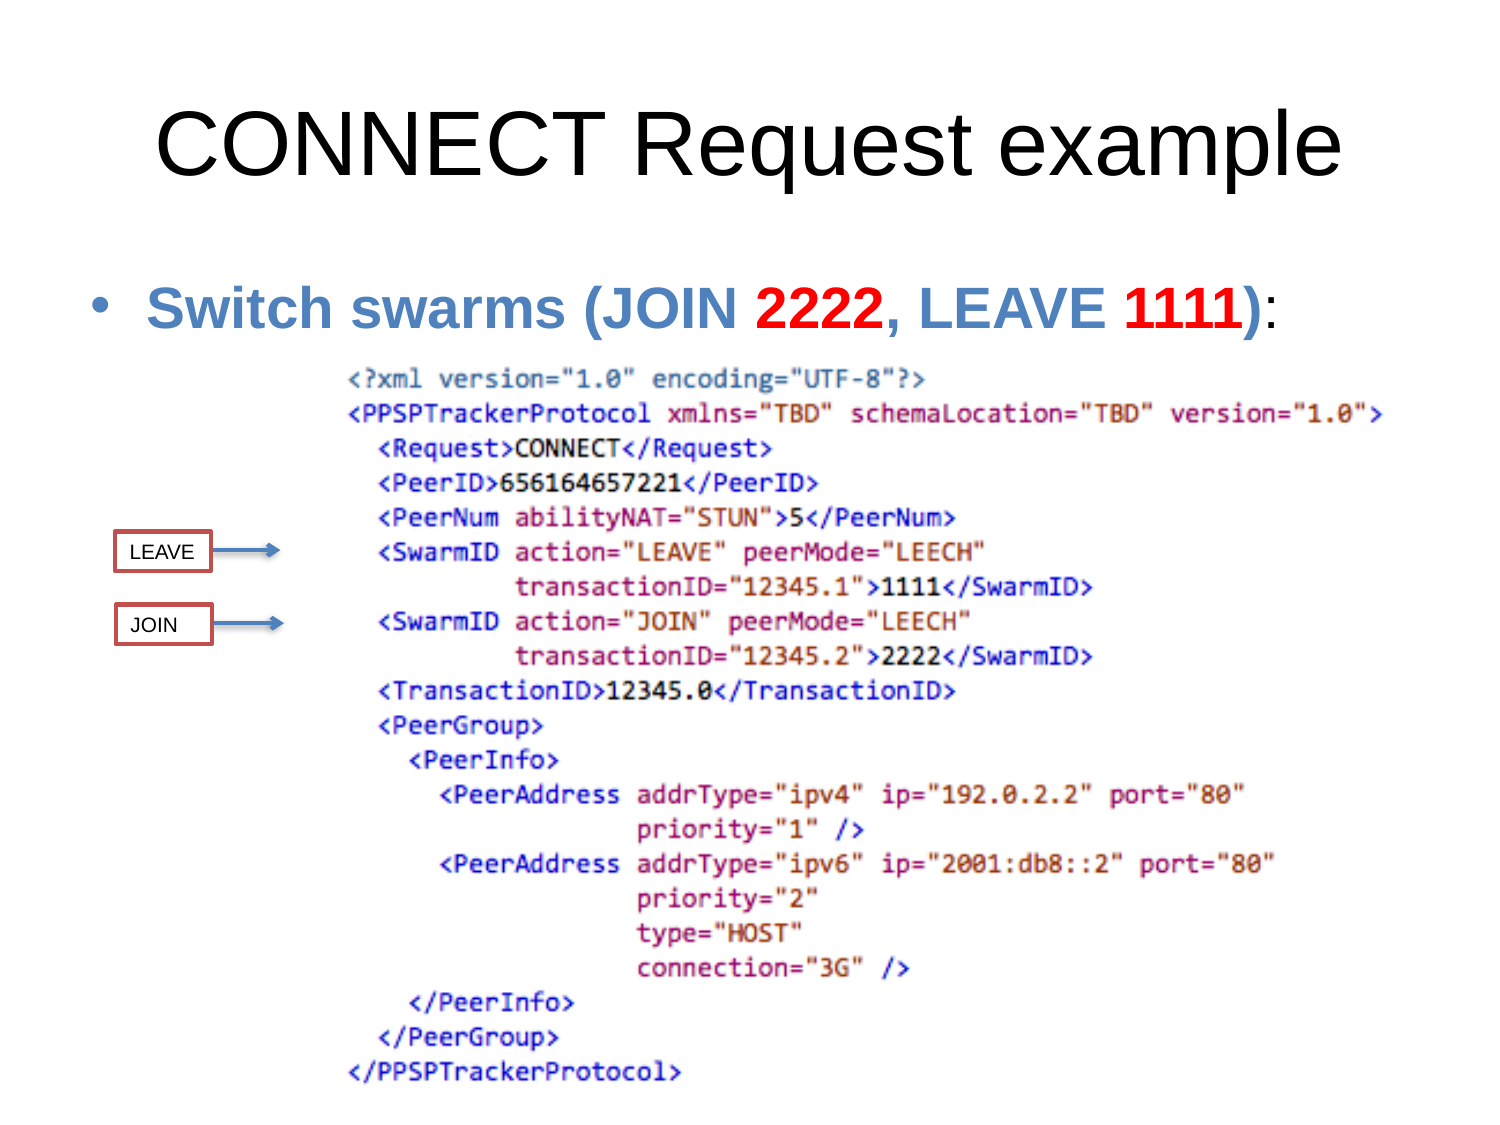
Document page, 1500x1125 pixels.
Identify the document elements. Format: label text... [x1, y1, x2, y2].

text_box LEAVE [113, 529, 213, 573]
list Switch swarms (JOIN 2222, LEAVE 1111): [75, 262, 1425, 1005]
text_box JOIN [114, 602, 214, 646]
picture [338, 362, 1395, 1096]
title CONNECT Request example [75, 45, 1425, 233]
